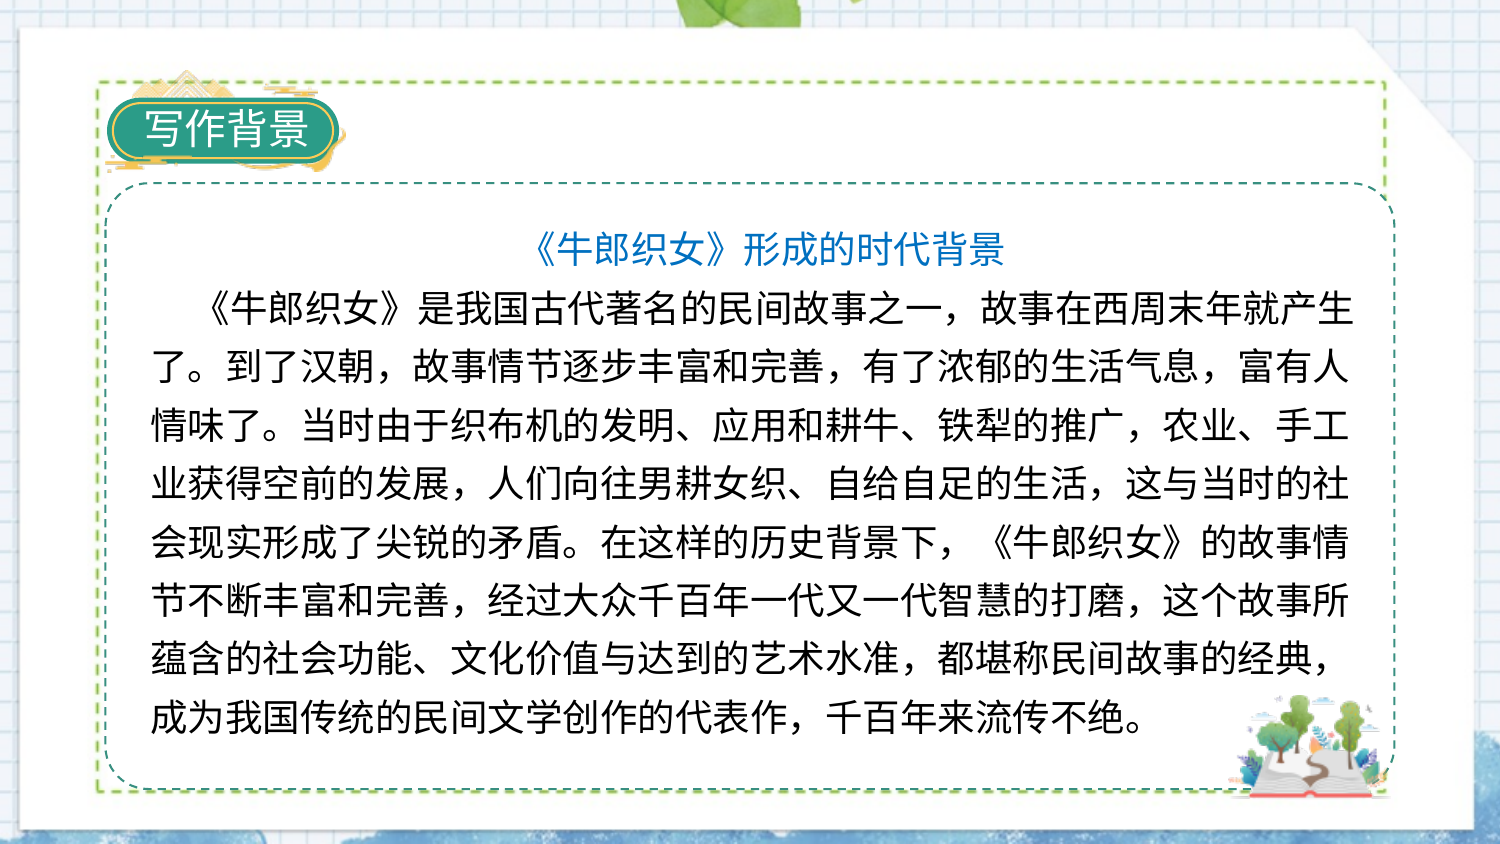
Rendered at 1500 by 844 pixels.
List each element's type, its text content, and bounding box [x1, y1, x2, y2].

text_box 《牛郎织女》形成的时代背景 《牛郎织女》是我国古代著名的民间故事之一，故事在西周末年就产生了。到了汉朝，故事情节逐步丰富和完善，有了浓郁的生活气息，富有人情味了。当时由于织布机的发明、应用和耕牛、铁犁的推广，农业、手工业获得空前的发展，人们向往男耕女织、自给自足的生活，这与当时的社会现实形成了尖锐的矛盾。在这样的历史背景下，《牛郎织女》的故事情节不断丰富和完善，经过大众千百年一代又一代智慧的打磨，这个故事所蕴含的社会功能、文化价值与达到的艺术水准，都堪称民间故事的经典，成为我国传统的民间文学创作的代表作，千百年来流传不绝。 [135, 205, 1390, 805]
picture [0, 0, 1500, 844]
text_box [104, 182, 1389, 788]
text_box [105, 70, 346, 173]
text_box [1390, 205, 1396, 764]
